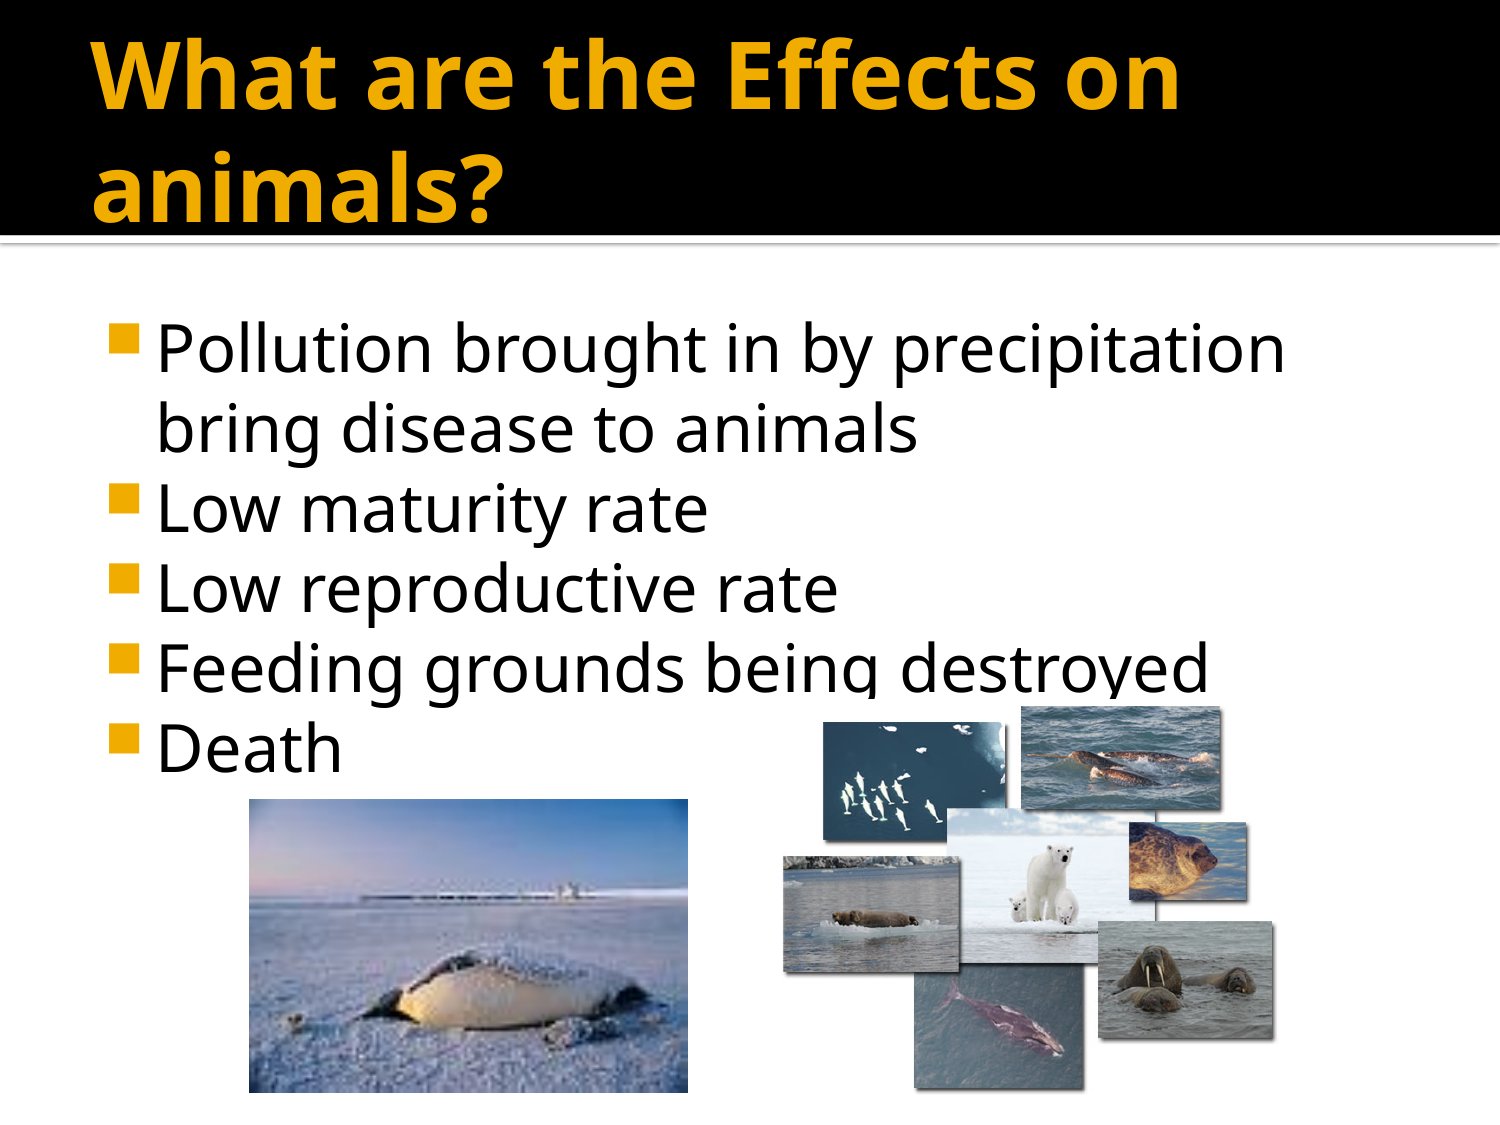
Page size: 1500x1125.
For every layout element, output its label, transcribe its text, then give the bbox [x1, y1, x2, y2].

title What are the Effects on animals? [75, 25, 1425, 231]
list Pollution brought in by precipitation bring disease to animals Low maturity rate Low reproductive rate Feeding grounds being destroyed Death [74, 290, 1426, 1051]
picture [774, 699, 1279, 1097]
picture [249, 799, 688, 1093]
